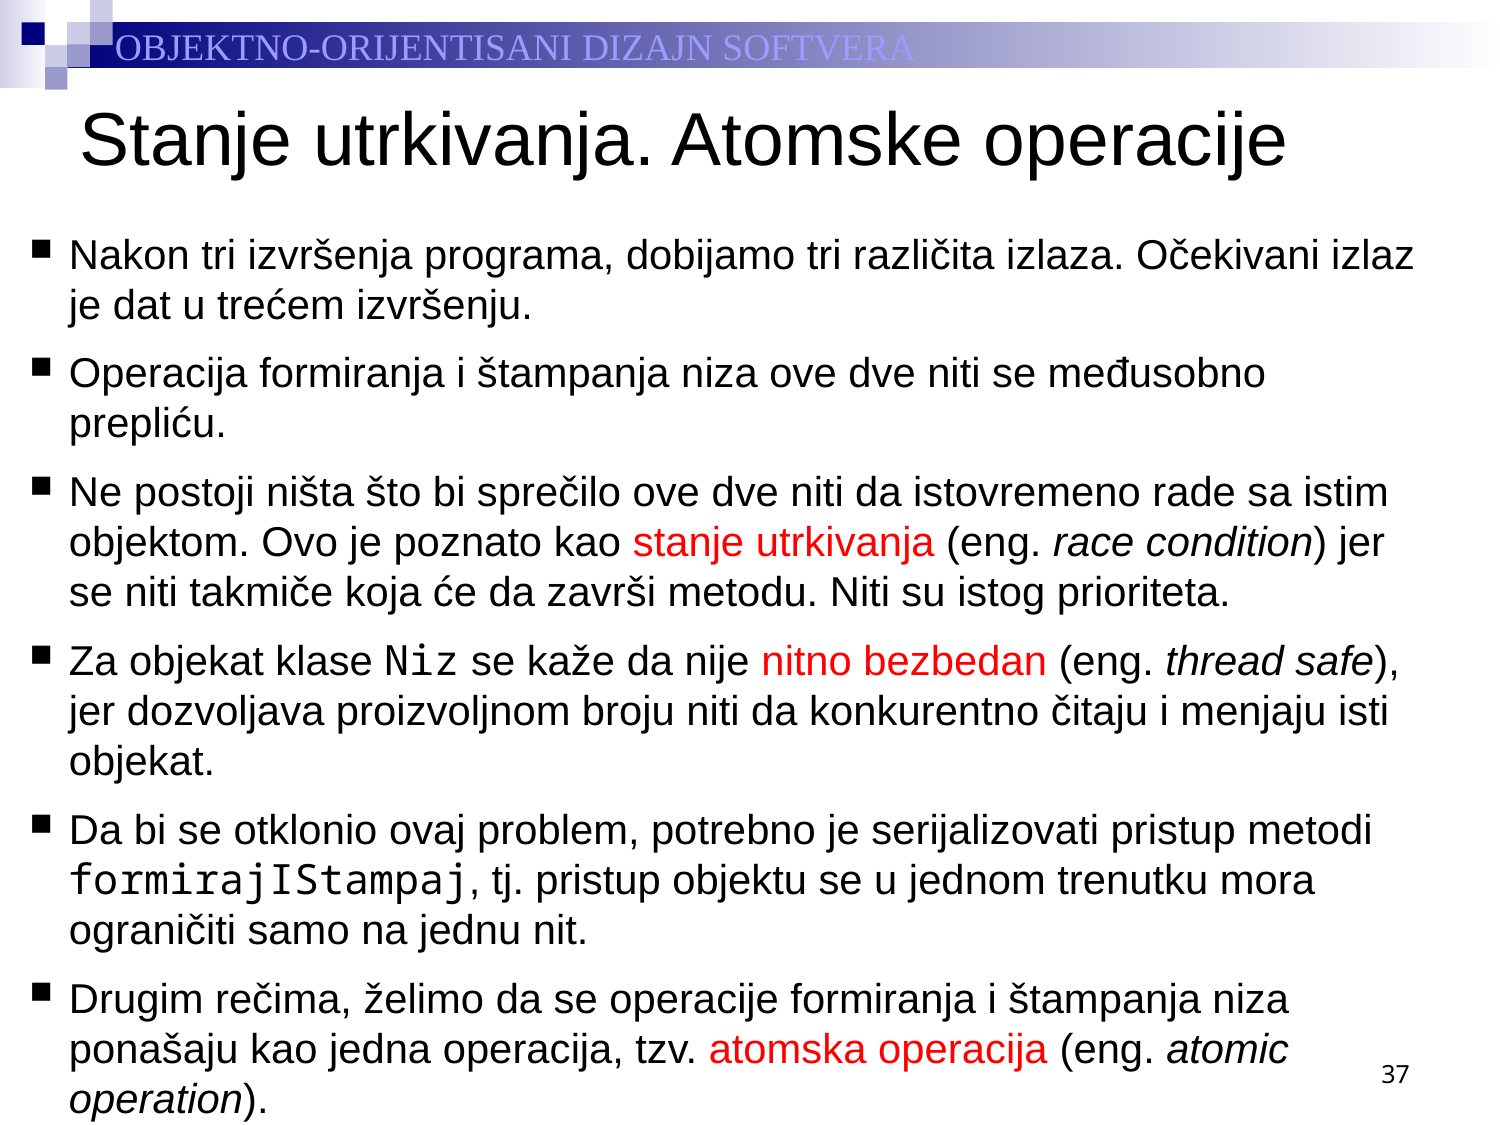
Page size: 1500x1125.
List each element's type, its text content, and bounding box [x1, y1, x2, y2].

text_box Nakon tri izvršenja programa, dobijamo tri različita izlaza. Očekivani izlaz je dat u trećem izvršenju. Operacija formiranja i štampanja niza ove dve niti se međusobno prepliću. Ne postoji ništa što bi sprečilo ove dve niti da istovremeno rade sa istim objektom. Ovo je poznato kao stanje utrkivanja (eng. race condition) jer se niti takmiče koja će da završi metodu. Niti su istog prioriteta. Za objekat klase Niz se kaže da nije nitno bezbedan (eng. thread safe), jer dozvoljava proizvoljnom broju niti da konkurentno čitaju i menjaju isti objekat. Da bi se otklonio ovaj problem, potrebno je serijalizovati pristup metodi formirajIStampaj, tj. pristup objektu se u jednom trenutku mora ograničiti samo na jednu nit. Drugim rečima, želimo da se operacije formiranja i štampanja niza ponašaju kao jedna operacija, tzv. atomska operacija (eng. atomic operation). [17, 220, 1447, 1083]
title Stanje utrkivanja. Atomske operacije [64, 86, 1376, 185]
slide_number 37 [1074, 1024, 1426, 1101]
